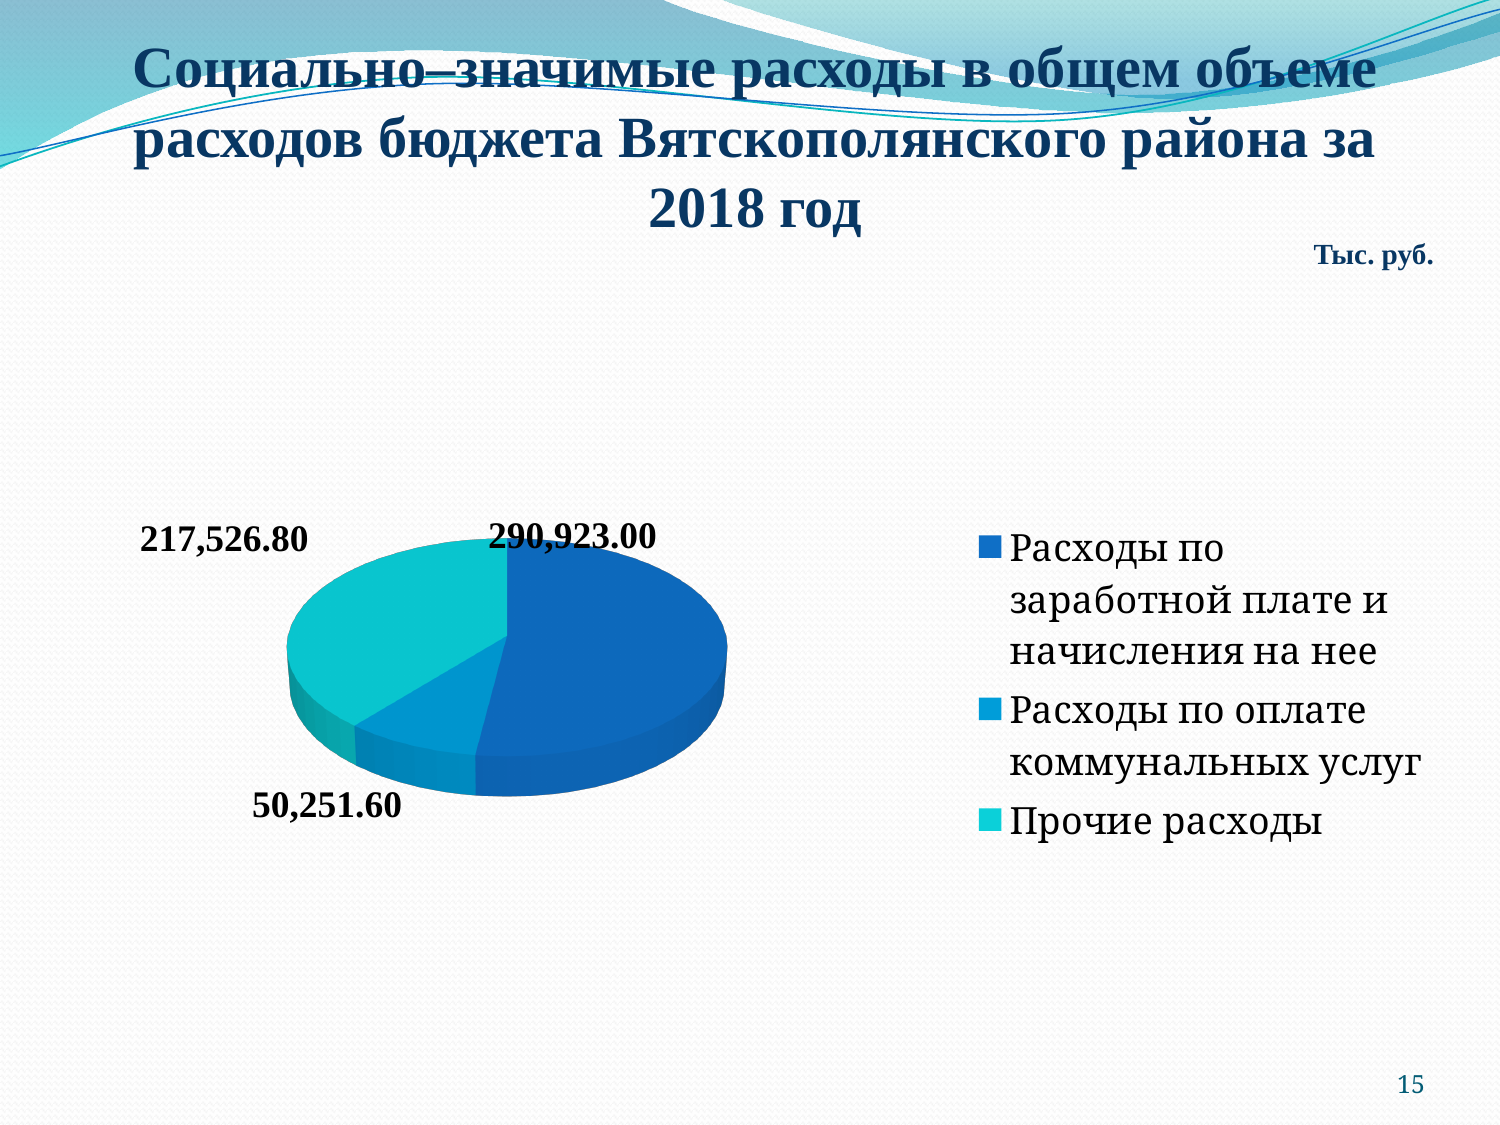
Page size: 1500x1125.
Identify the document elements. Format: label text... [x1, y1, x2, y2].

title Социально–значимые расходы в общем объеме расходов бюджета Вятскополянского района за 2018 год [80, 42, 1431, 219]
text_box Тыс. руб. [1246, 172, 1500, 325]
chart [64, 349, 1448, 1017]
slide_number 15 [1299, 1042, 1425, 1103]
